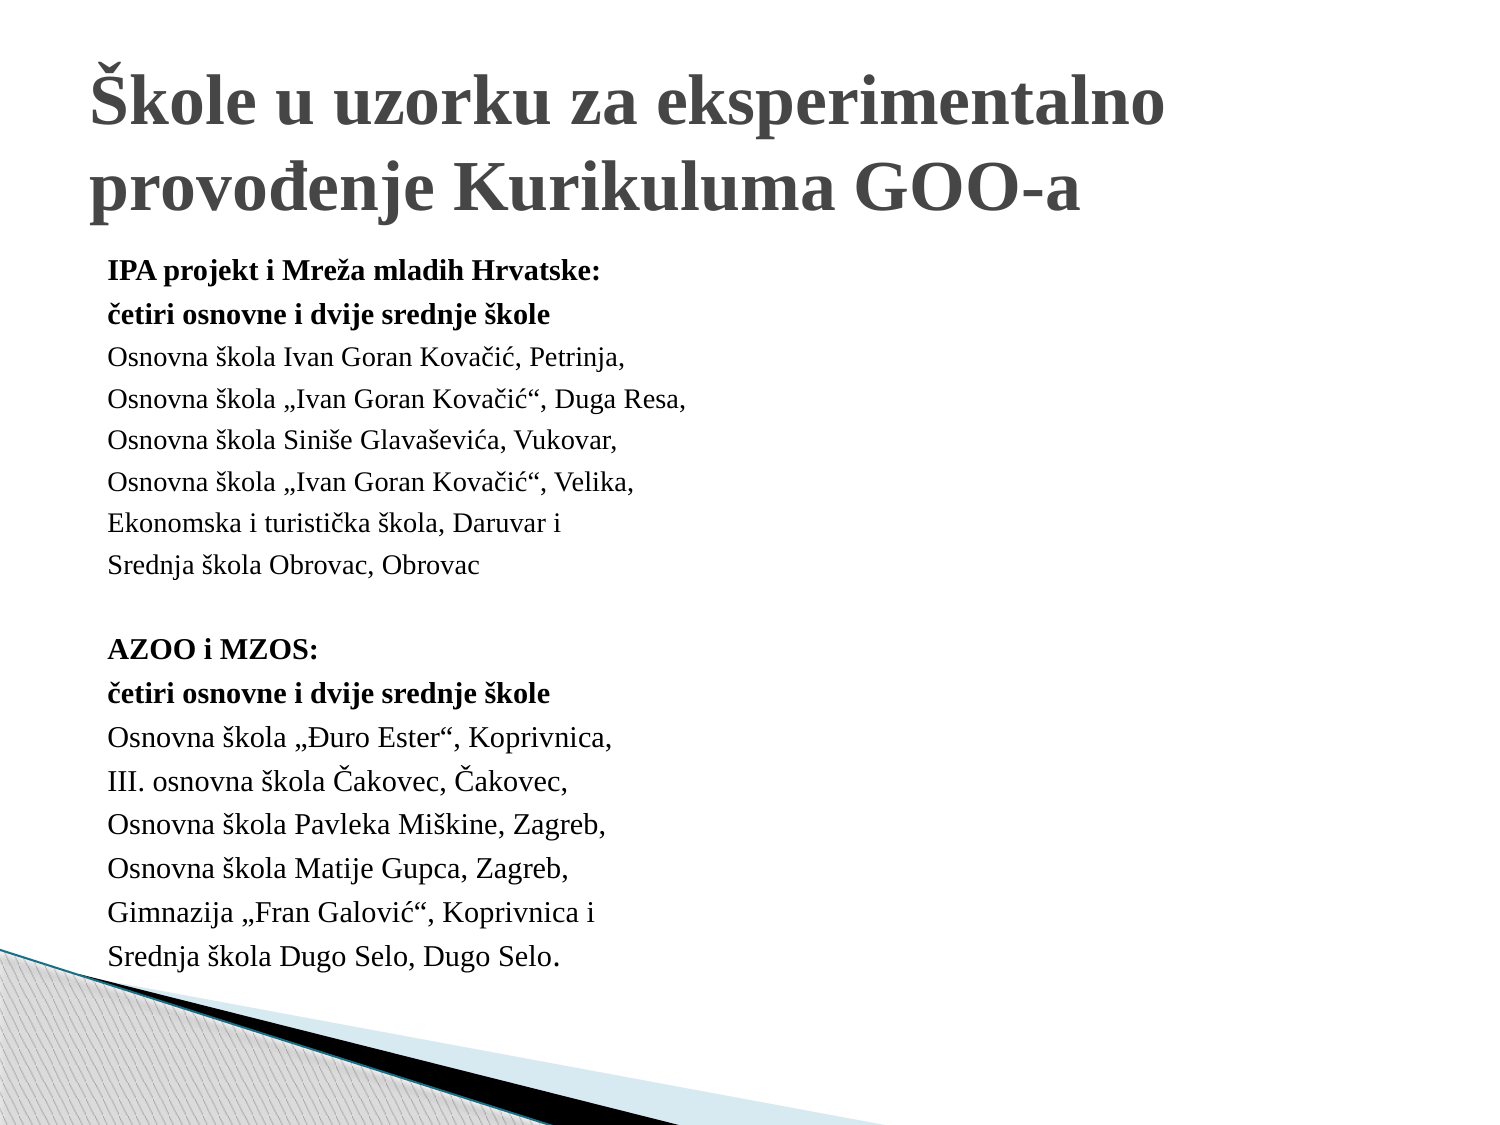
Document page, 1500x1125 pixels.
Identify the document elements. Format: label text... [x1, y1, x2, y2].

title Škole u uzorku za eksperimentalno provođenje Kurikuluma GOO-a [75, 45, 1425, 233]
list IPA projekt i Mreža mladih Hrvatske: četiri osnovne i dvije srednje škole Osnovna škola Ivan Goran Kovačić, Petrinja, Osnovna škola „Ivan Goran Kovačić“, Duga Resa, Osnovna škola Siniše Glavaševića, Vukovar, Osnovna škola „Ivan Goran Kovačić“, Velika, Ekonomska i turistička škola, Daruvar i Srednja škola Obrovac, Obrovac AZOO i MZOS: četiri osnovne i dvije srednje škole Osnovna škola „Đuro Ester“, Koprivnica, III. osnovna škola Čakovec, Čakovec, Osnovna škola Pavleka Miškine, Zagreb, Osnovna škola Matije Gupca, Zagreb, Gimnazija „Fran Galović“, Koprivnica i Srednja škola Dugo Selo, Dugo Selo. [75, 243, 1425, 986]
